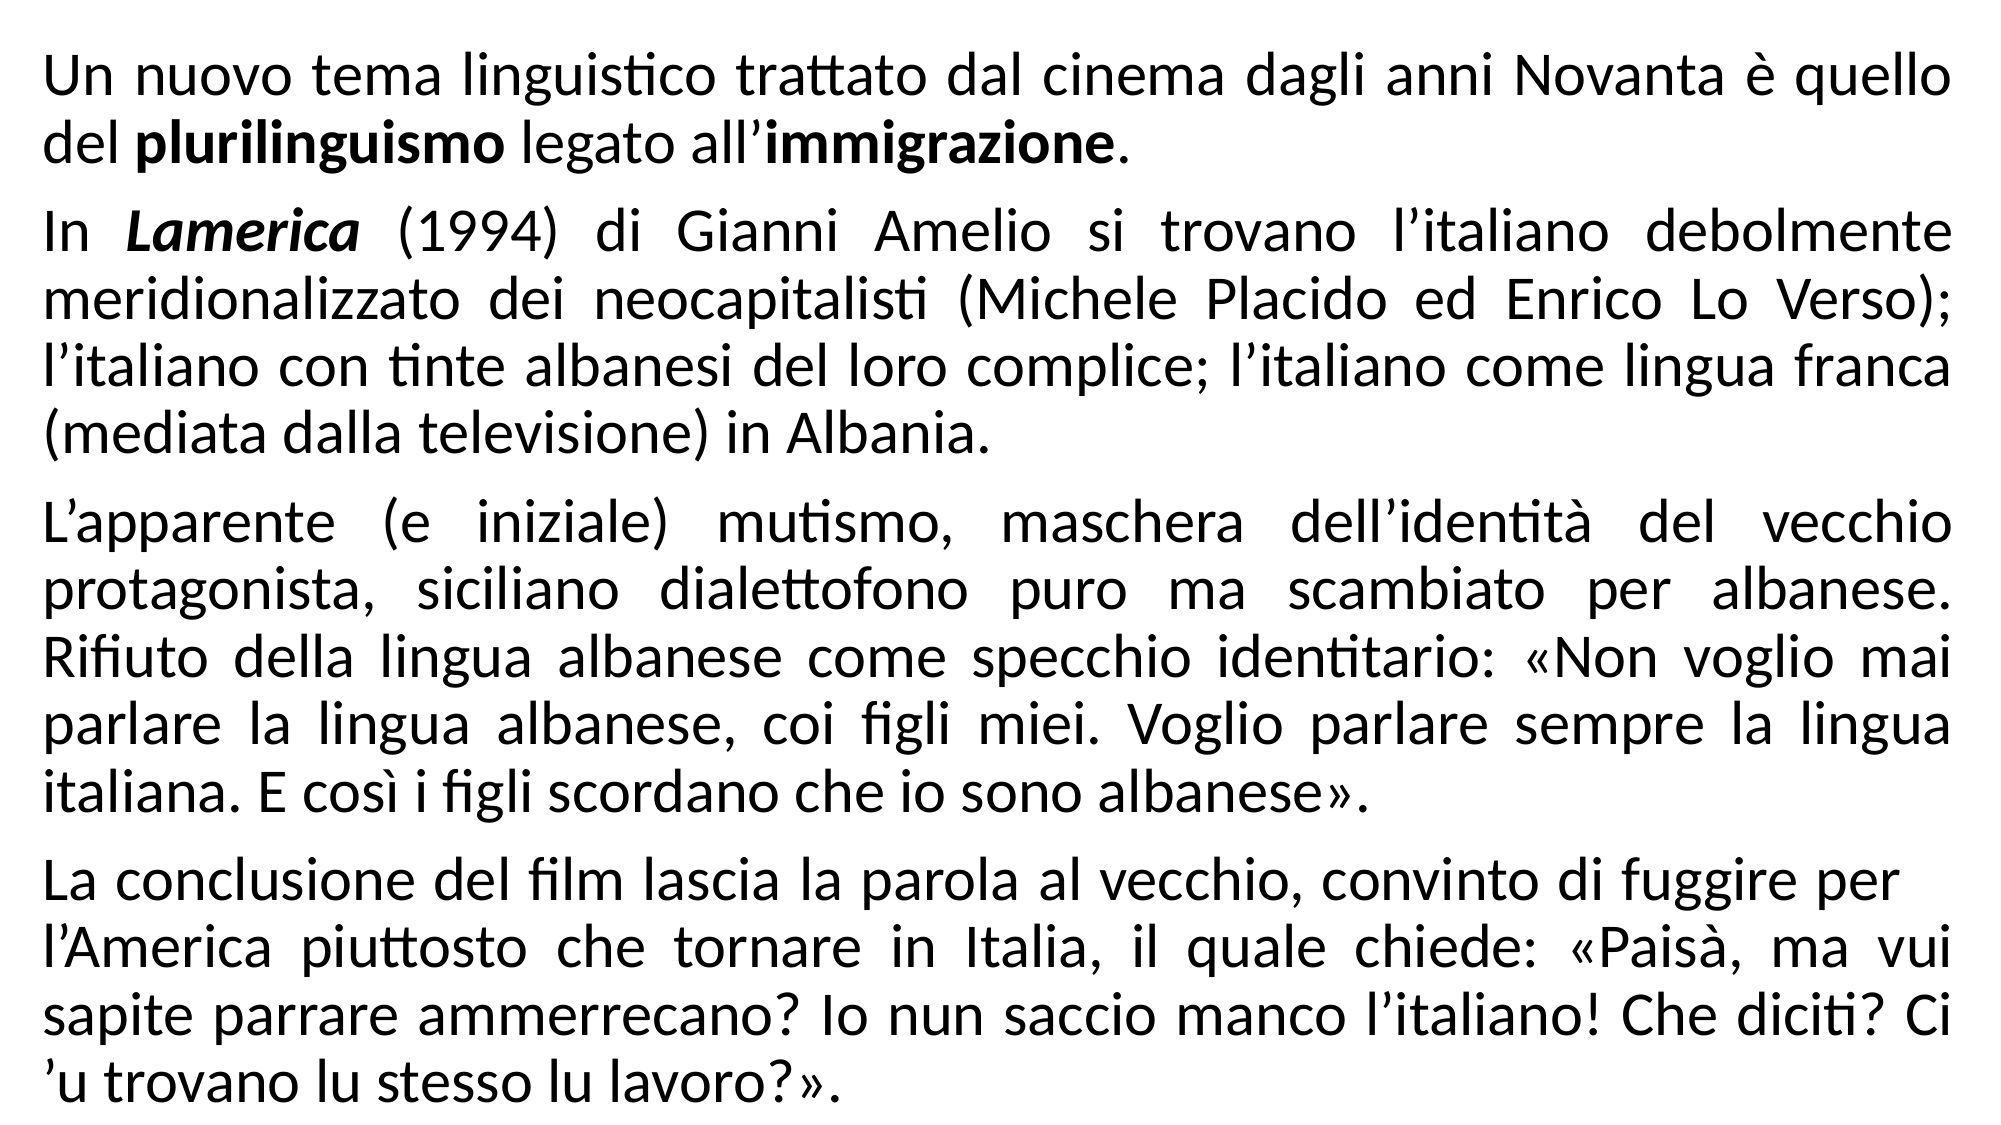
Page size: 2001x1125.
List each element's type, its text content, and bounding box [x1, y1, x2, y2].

list Un nuovo tema linguistico trattato dal cinema dagli anni Novanta è quello del plurilinguismo legato all’immigrazione. In Lamerica (1994) di Gianni Amelio si trovano l’italiano debolmente meridionalizzato dei neocapitalisti (Michele Placido ed Enrico Lo Verso); l’italiano con tinte albanesi del loro complice; l’italiano come lingua franca (mediata dalla televisione) in Albania. L’apparente (e iniziale) mutismo, maschera dell’identità del vecchio protagonista, siciliano dialettofono puro ma scambiato per albanese. Rifiuto della lingua albanese come specchio identitario: «Non voglio mai parlare la lingua albanese, coi figli miei. Voglio parlare sempre la lingua italiana. E così i figli scordano che io sono albanese». La conclusione del film lascia la parola al vecchio, convinto di fuggire per l’America piuttosto che tornare in Italia, il quale chiede: «Paisà, ma vui sapite parrare ammerrecano? Io nun saccio manco l’italiano! Che diciti? Ci ’u trovano lu stesso lu lavoro?». [27, 34, 1971, 1099]
